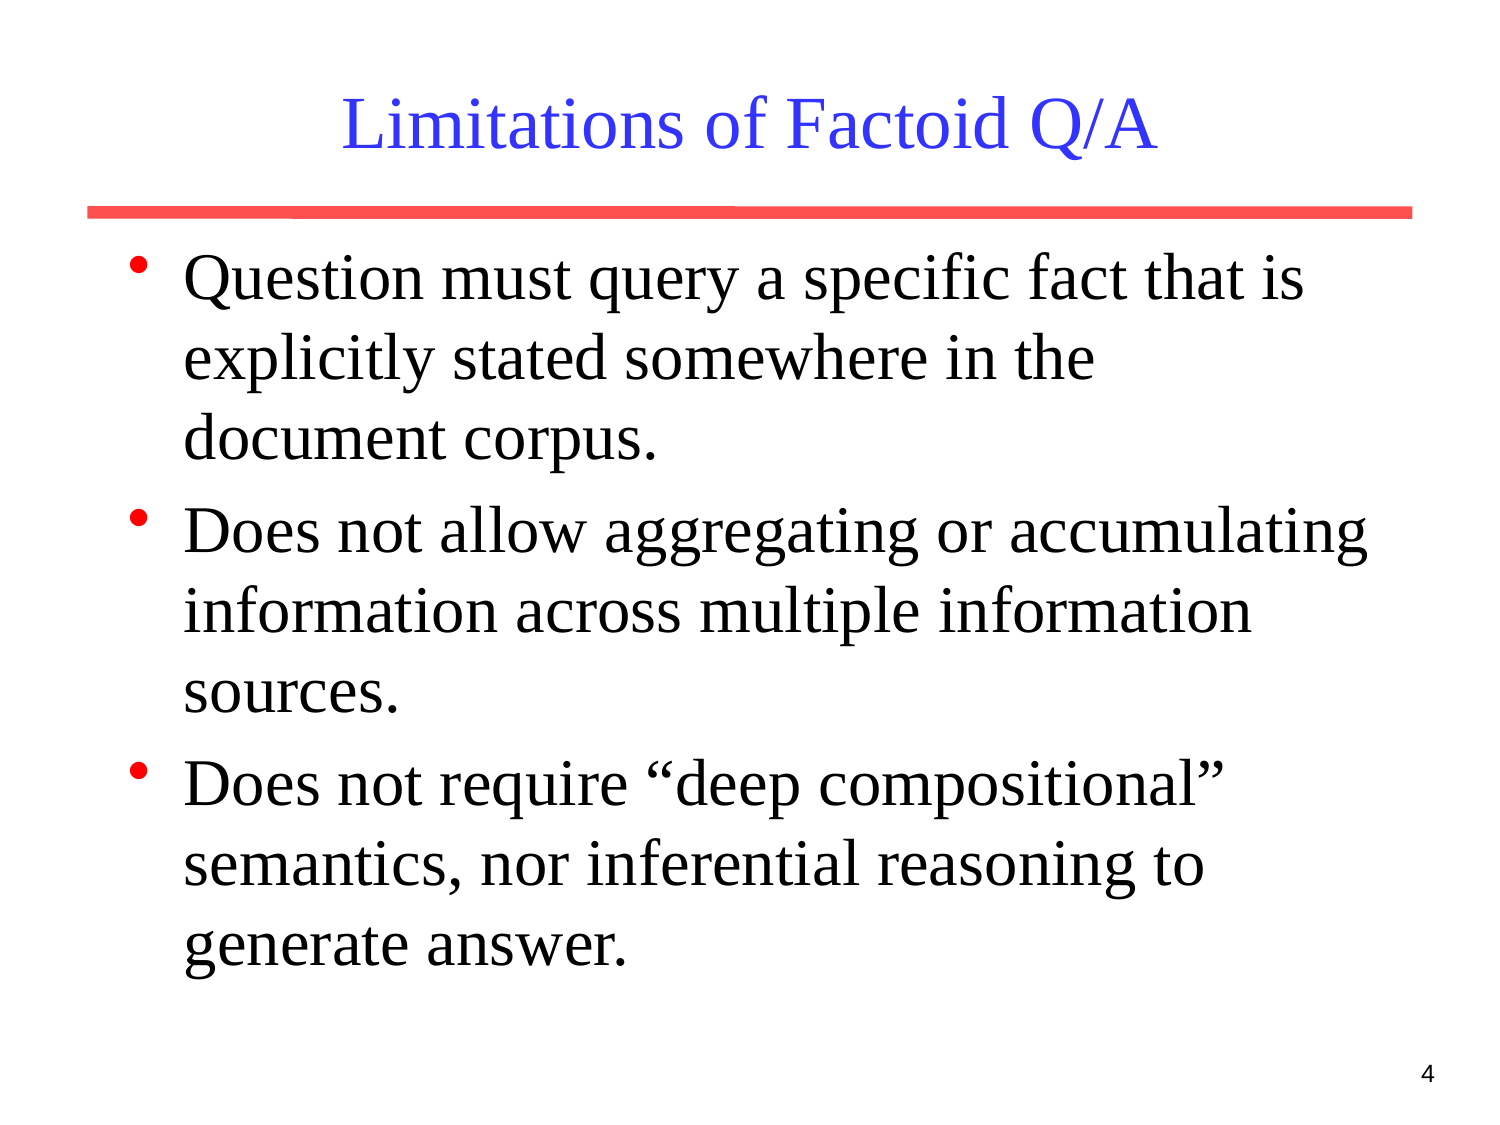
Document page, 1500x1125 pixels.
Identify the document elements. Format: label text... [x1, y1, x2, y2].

slide_number 4 [1137, 1050, 1450, 1125]
title Limitations of Factoid Q/A [112, 37, 1388, 200]
list Question must query a specific fact that is explicitly stated somewhere in the document corpus. Does not allow aggregating or accumulating information across multiple information sources. Does not require “deep compositional” semantics, nor inferential reasoning to generate answer. [112, 224, 1388, 994]
